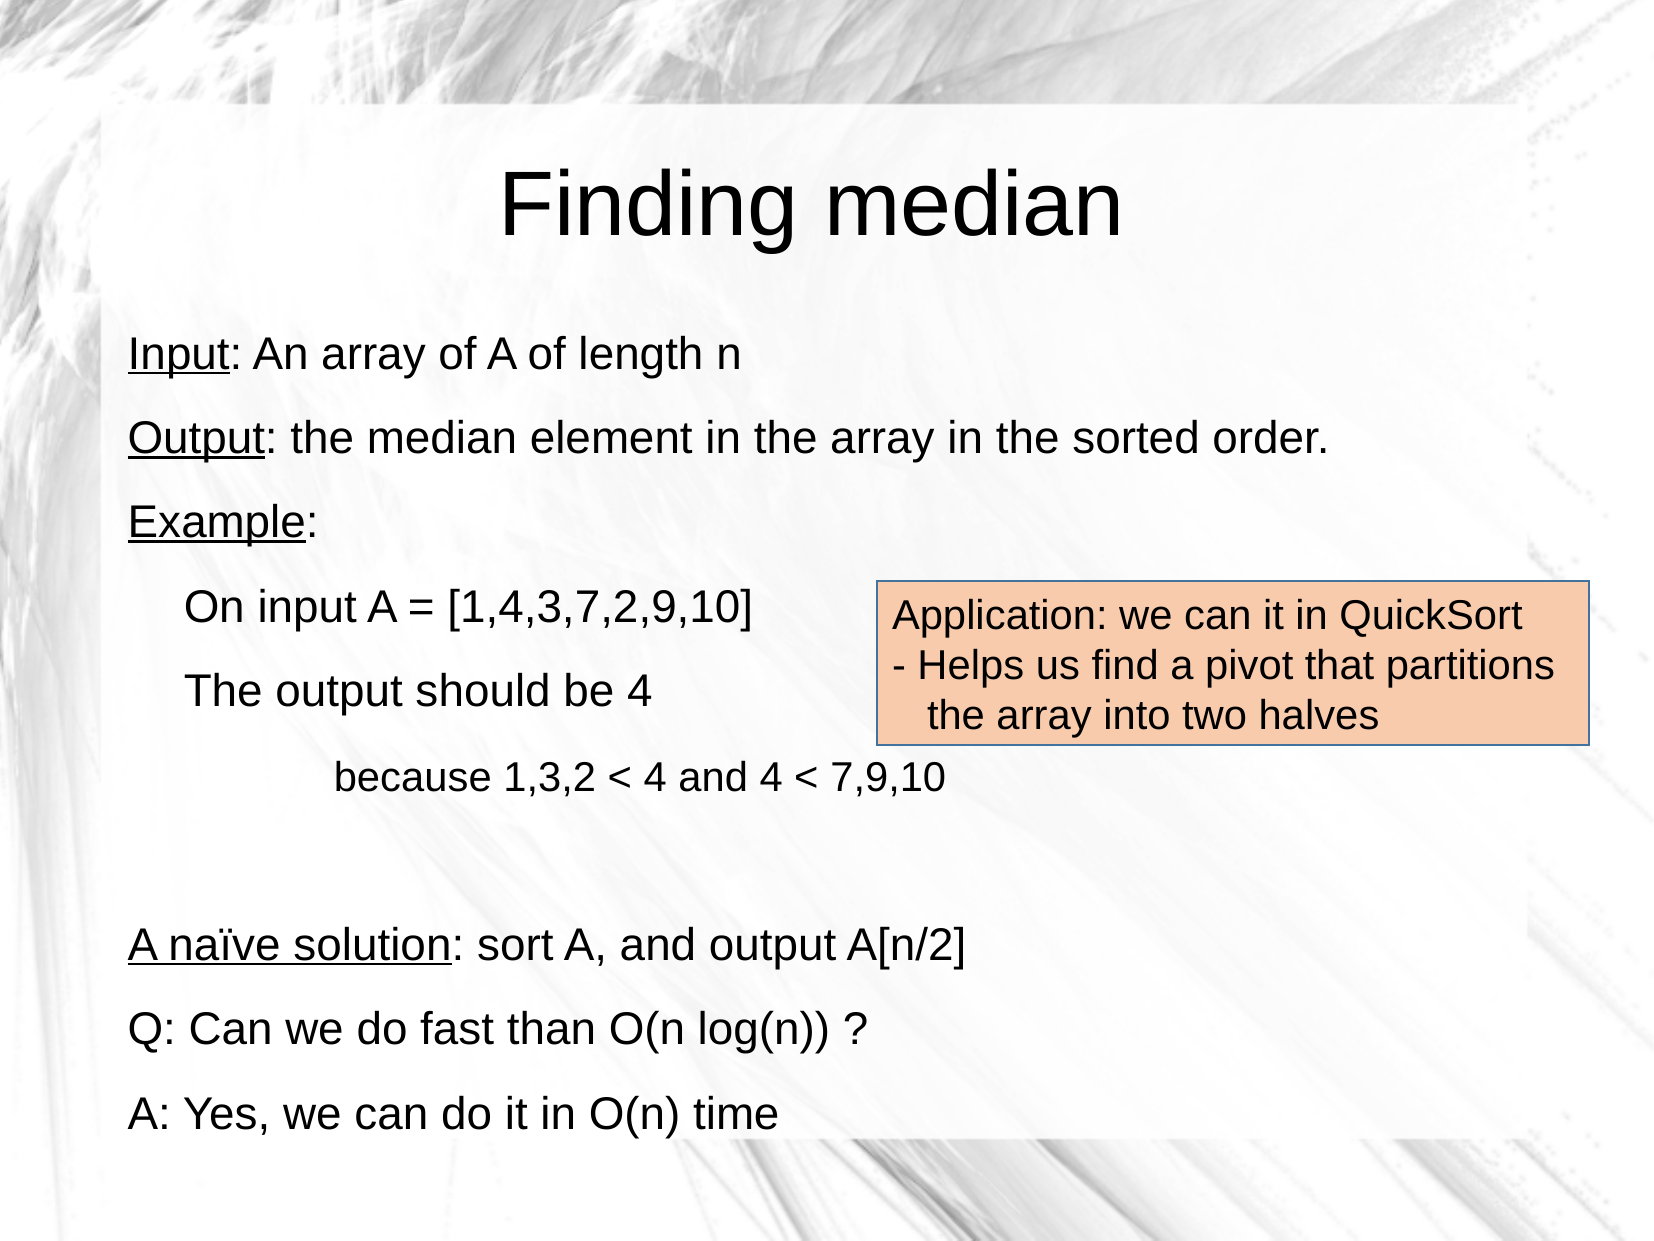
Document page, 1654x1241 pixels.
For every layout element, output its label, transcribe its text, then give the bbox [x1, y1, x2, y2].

list Input: An array of A of length n Output: the median element in the array in the sorted order. Example: On input A = [1,4,3,7,2,9,10] The output should be 4 because 1,3,2 < 4 and 4 < 7,9,10 A naïve solution: sort A, and output A[n/2] Q: Can we do fast than O(n log(n)) ? A: Yes, we can do it in O(n) time [118, 319, 1571, 1109]
title Finding median [118, 93, 1506, 299]
text_box Application: we can it in QuickSort - Helps us find a pivot that partitions the array into two halves [876, 581, 1590, 745]
picture [0, 0, 1654, 1241]
